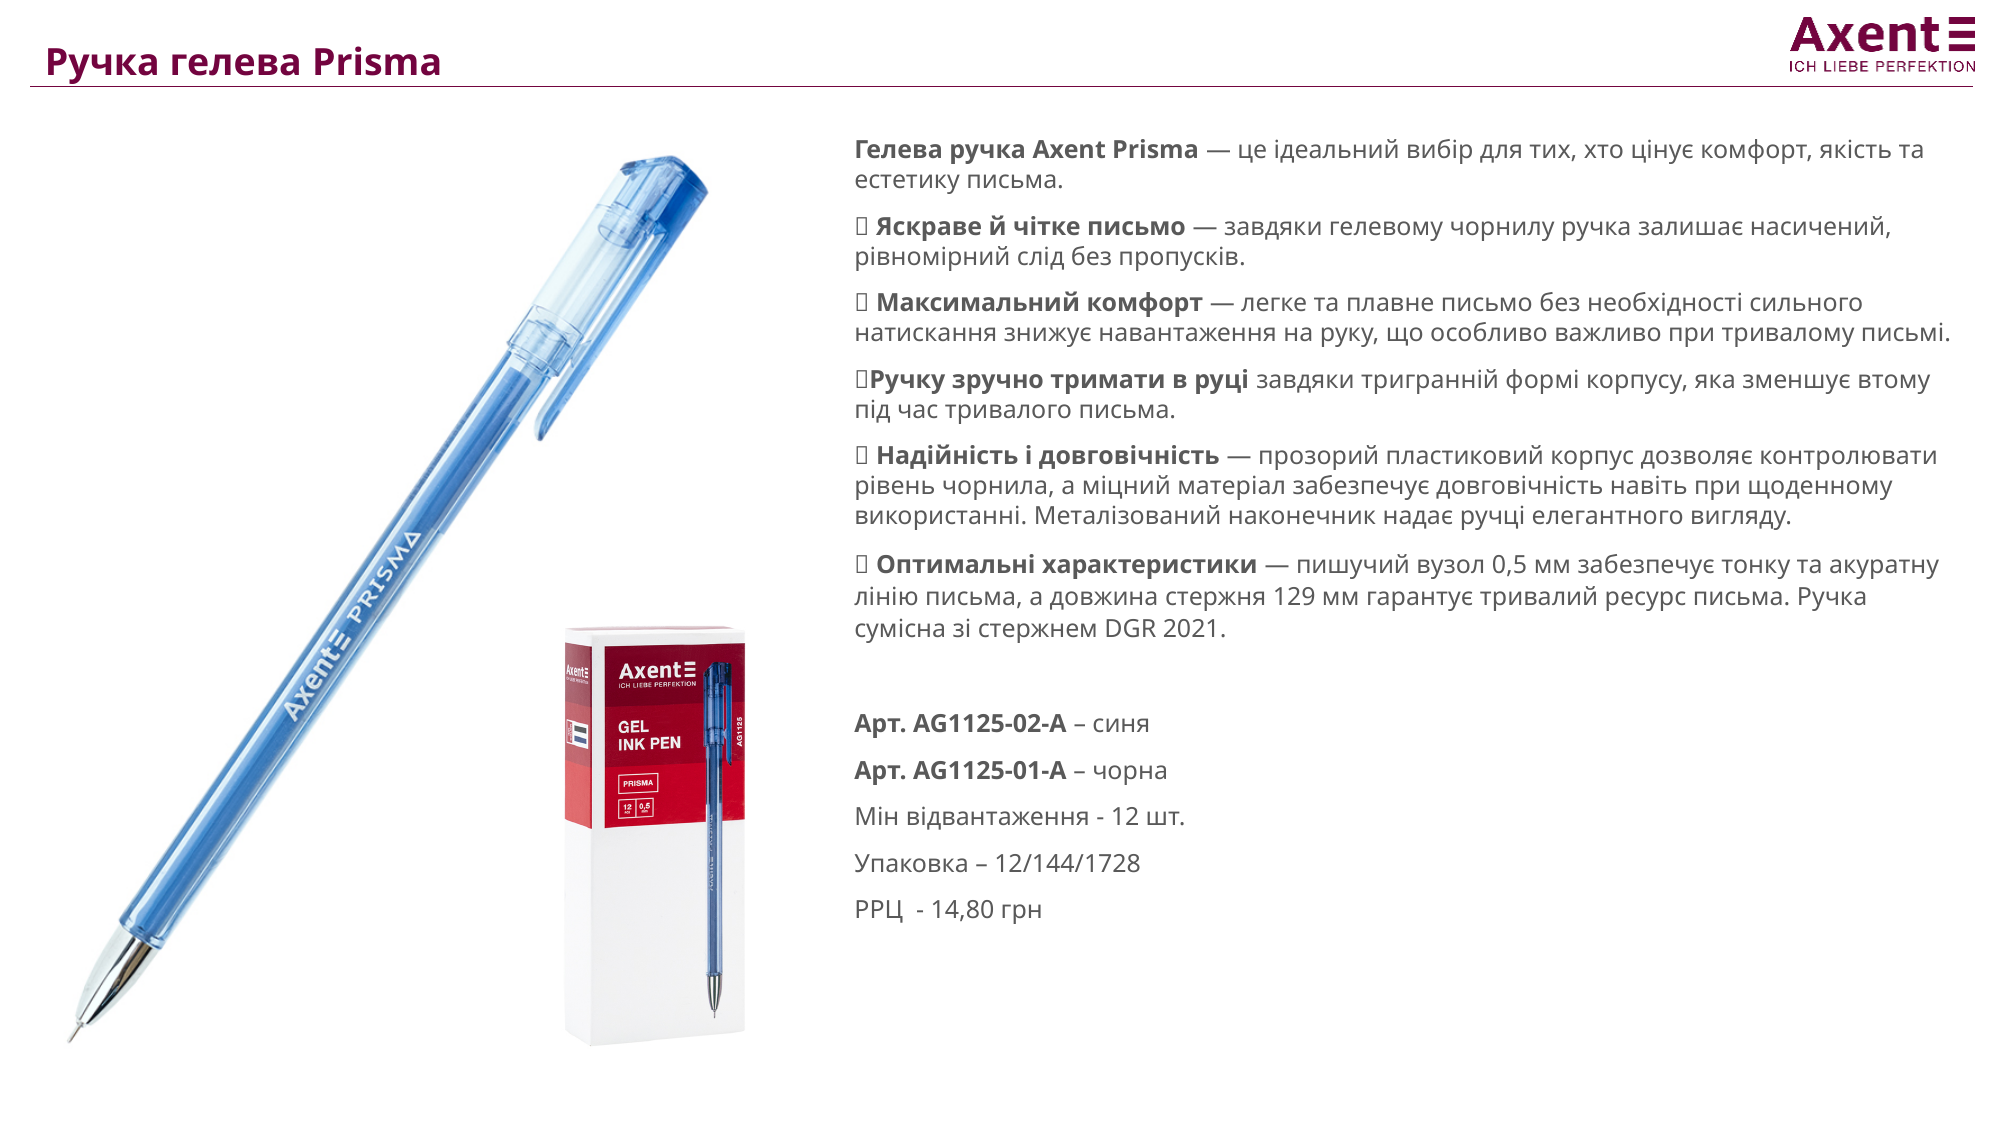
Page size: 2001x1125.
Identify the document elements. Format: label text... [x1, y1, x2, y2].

text_box Ручка гелева Prisma [30, 7, 1031, 86]
picture [1790, 17, 1975, 73]
text_box Гелева ручка Axent Prisma — це ідеальний вибір для тих, хто цінує комфорт, якість та естетику письма. 🔹 Яскраве й чітке письмо — завдяки гелевому чорнилу ручка залишає насичений, рівномірний слід без пропусків. 🔹 Максимальний комфорт — легке та плавне письмо без необхідності сильного натискання знижує навантаження на руку, що особливо важливо при тривалому письмі. 🔹Ручку зручно тримати в руці завдяки тригранній формі корпусу, яка зменшує втому під час тривалого письма. 🔹 Надійність і довговічність — прозорий пластиковий корпус дозволяє контролювати рівень чорнила, а міцний матеріал забезпечує довговічність навіть при щоденному використанні. Металізований наконечник надає ручці елегантного вигляду. 🔹 Оптимальні характеристики — пишучий вузол 0,5 мм забезпечує тонку та акуратну лінію письма, а довжина стержня 129 мм гарантує тривалий ресурс письма. Ручка сумісна зі стержнем DGR 2021. Арт. AG1125-02-A – синя Арт. AG1125-01-A – чорна Мін відвантаження - 12 шт. Упаковка – 12/144/1728 РРЦ - 14,80 грн [839, 126, 1973, 932]
picture [62, 150, 753, 1049]
text_box Ручка гелева Prisma [30, 87, 1031, 91]
